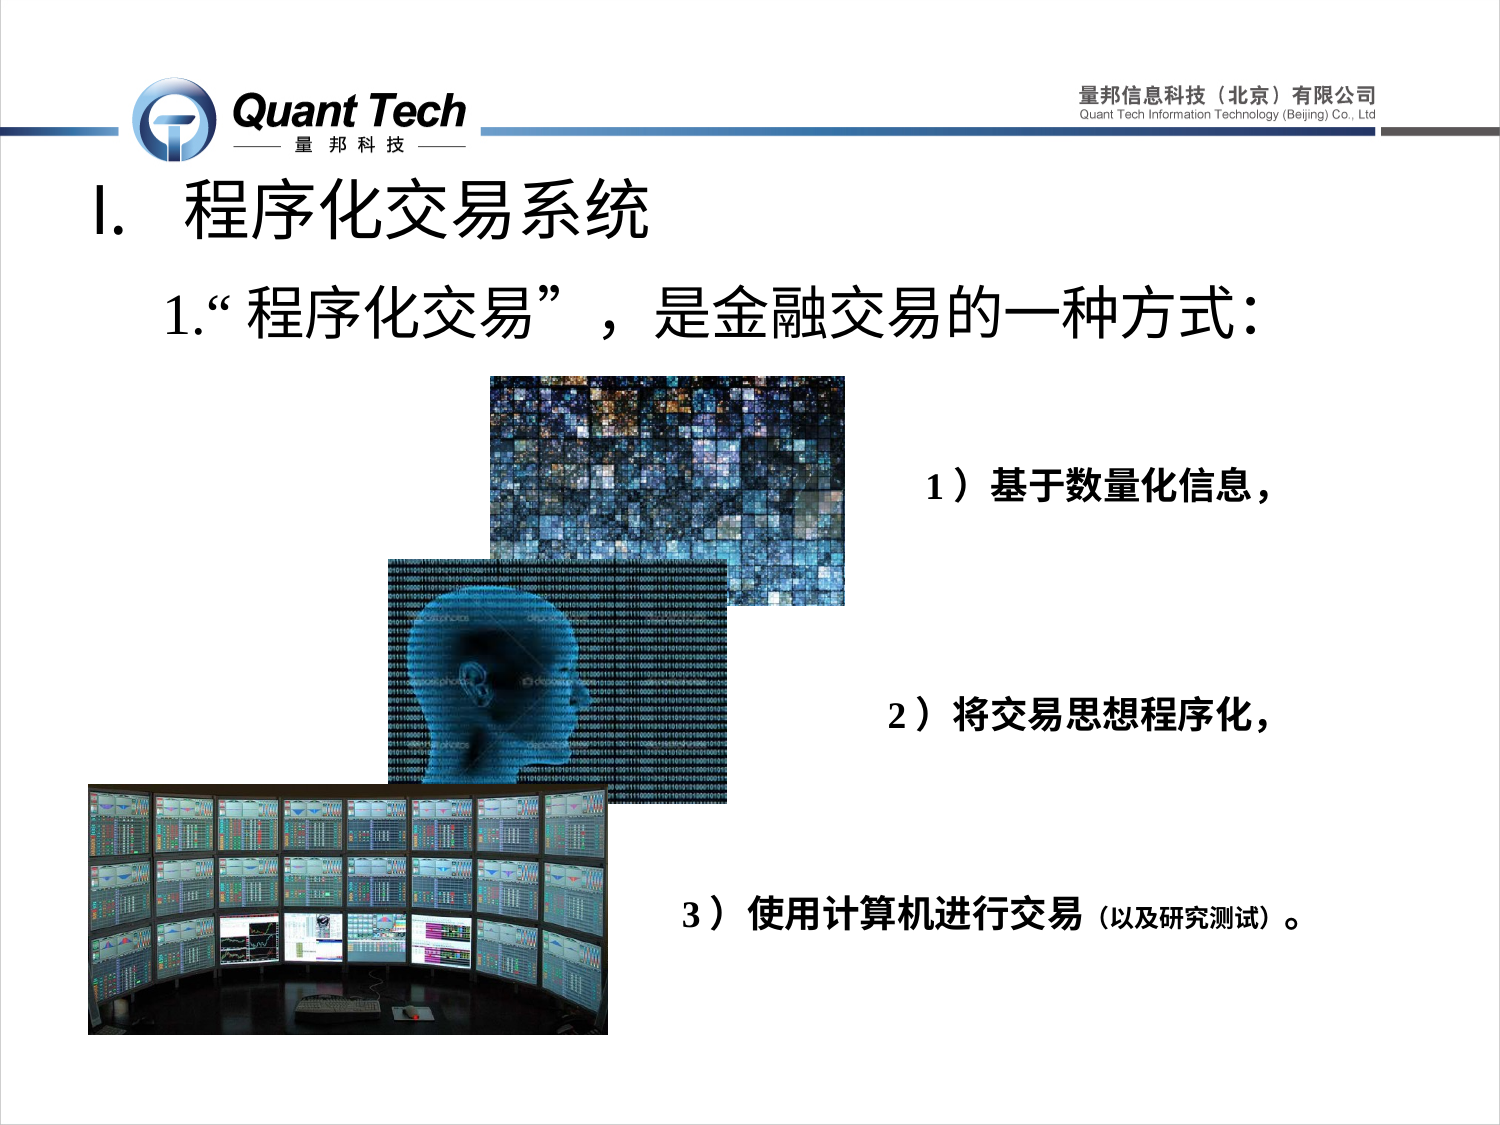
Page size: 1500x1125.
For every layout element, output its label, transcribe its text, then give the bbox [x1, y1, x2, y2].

title 程序化交易系统 [75, 160, 1425, 256]
picture [0, 0, 1500, 1125]
text_box 3）使用计算机进行交易（以及研究测试）。 [667, 882, 1338, 943]
list 1.“程序化交易”，是金融交易的一种方式： [147, 268, 1425, 1012]
text_box 1）基于数量化信息， [910, 454, 1306, 514]
text_box 2）将交易思想程序化， [872, 683, 1306, 744]
